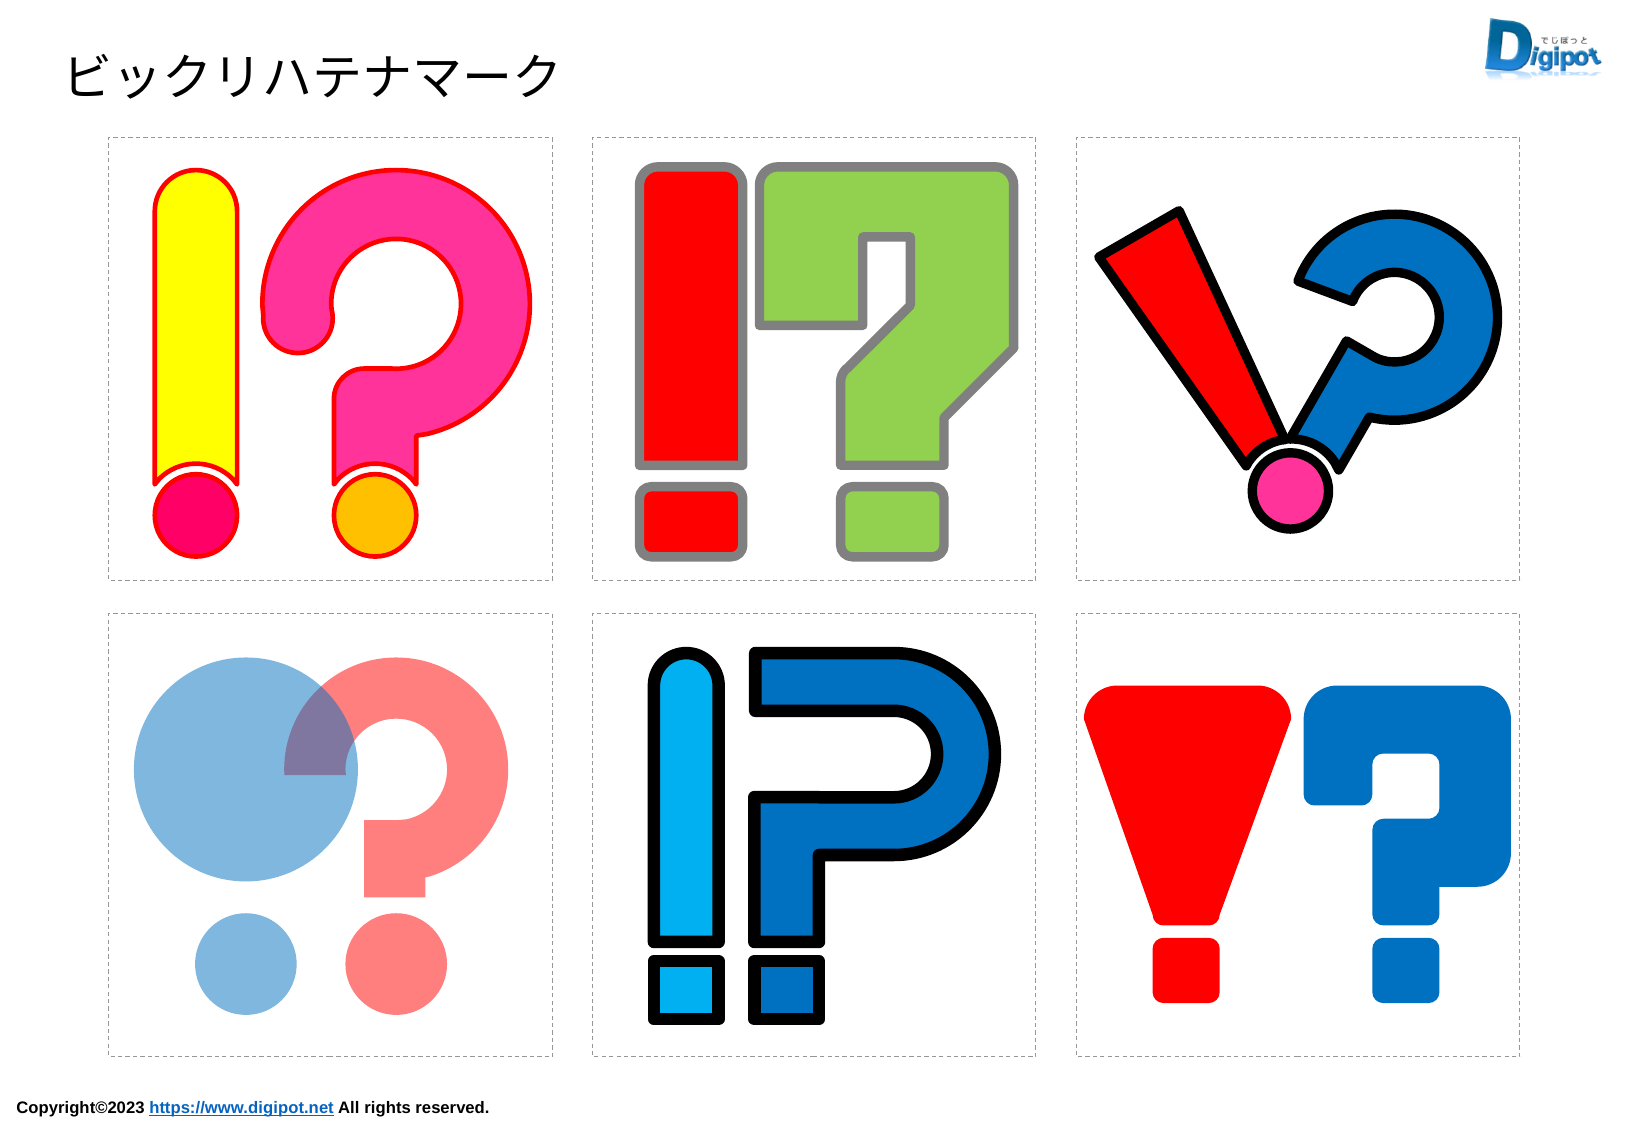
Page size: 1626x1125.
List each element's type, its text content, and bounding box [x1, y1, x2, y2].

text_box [639, 166, 1014, 557]
picture [1485, 18, 1602, 82]
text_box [1156, 210, 1484, 530]
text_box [1083, 685, 1511, 1004]
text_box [133, 657, 509, 1015]
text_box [653, 653, 995, 1020]
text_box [154, 170, 530, 557]
text_box ビックリハテナマーク [47, 38, 578, 113]
